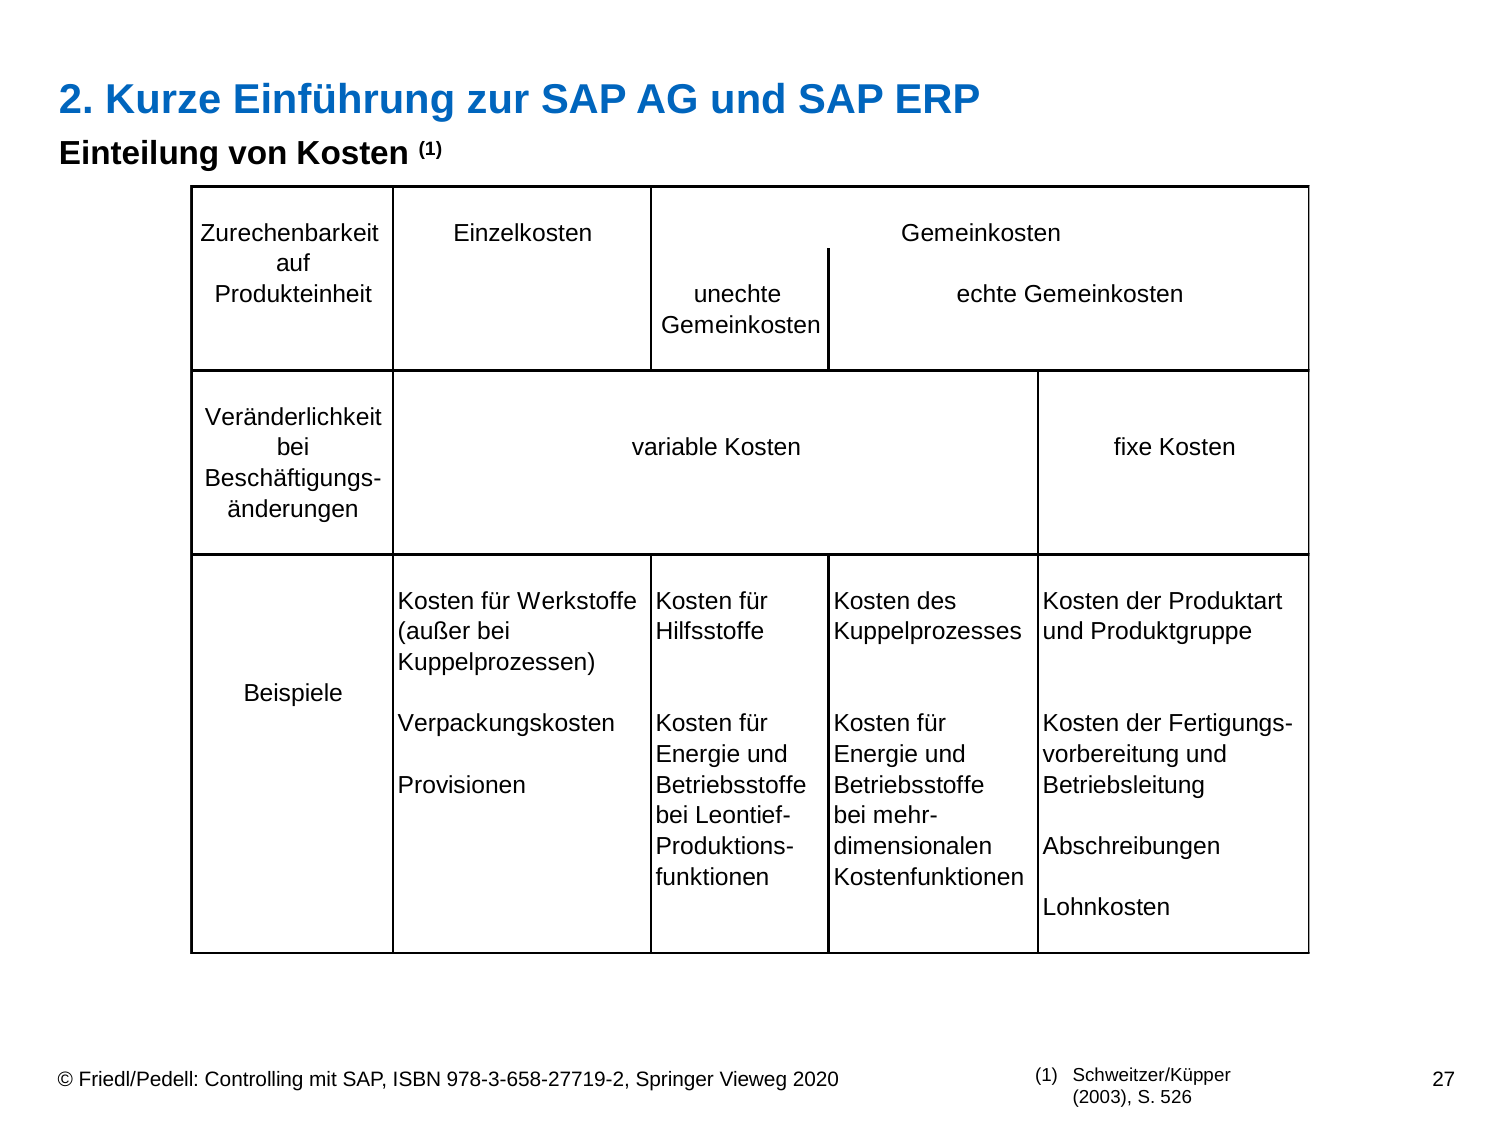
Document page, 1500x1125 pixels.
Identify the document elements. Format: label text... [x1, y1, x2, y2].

footer © Friedl/Pedell: Controlling mit SAP, ISBN 978-3-658-27719-2, Springer Vieweg 2020 [42, 1058, 1235, 1113]
slide_number 27 [1262, 1058, 1470, 1119]
picture [190, 185, 1310, 955]
list Einteilung von Kosten (1) [58, 121, 1278, 171]
text_box Schweitzer/Küpper (2003), S. 526 [1020, 1054, 1278, 1115]
title 2. Kurze Einführung zur SAP AG und SAP ERP [58, 58, 1278, 119]
